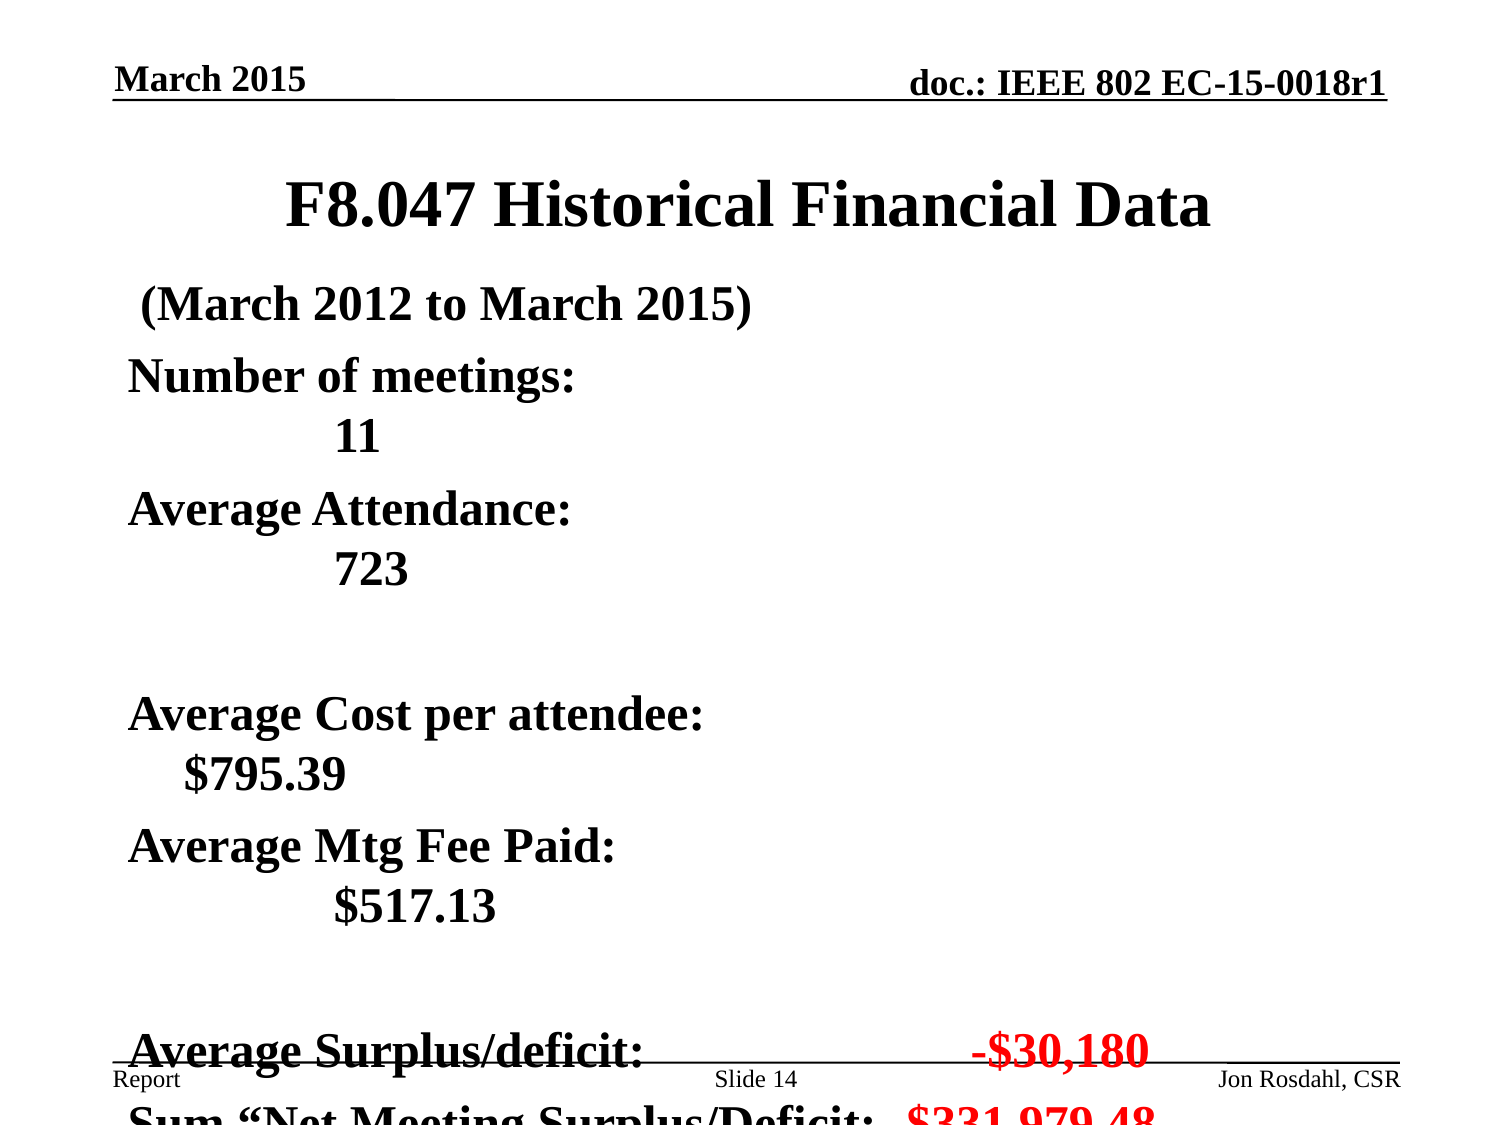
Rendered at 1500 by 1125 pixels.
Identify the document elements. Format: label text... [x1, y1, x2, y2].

footer Jon Rosdahl, CSR [878, 1061, 1402, 1093]
slide_number Slide 14 [712, 1061, 800, 1123]
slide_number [114, 54, 423, 100]
list (March 2012 to March 2015) Number of meetings: 11 Average Attendance: 723 Average Cost per attendee: $795.39 Average Mtg Fee Paid: $517.13 Average Surplus/deficit: -$30,180 Sum “Net Meeting Surplus/Deficit: -$331,979.48 See document: 802-EC-15/24r0 [112, 262, 1251, 1063]
title F8.047 Historical Financial Data [112, 112, 1388, 288]
